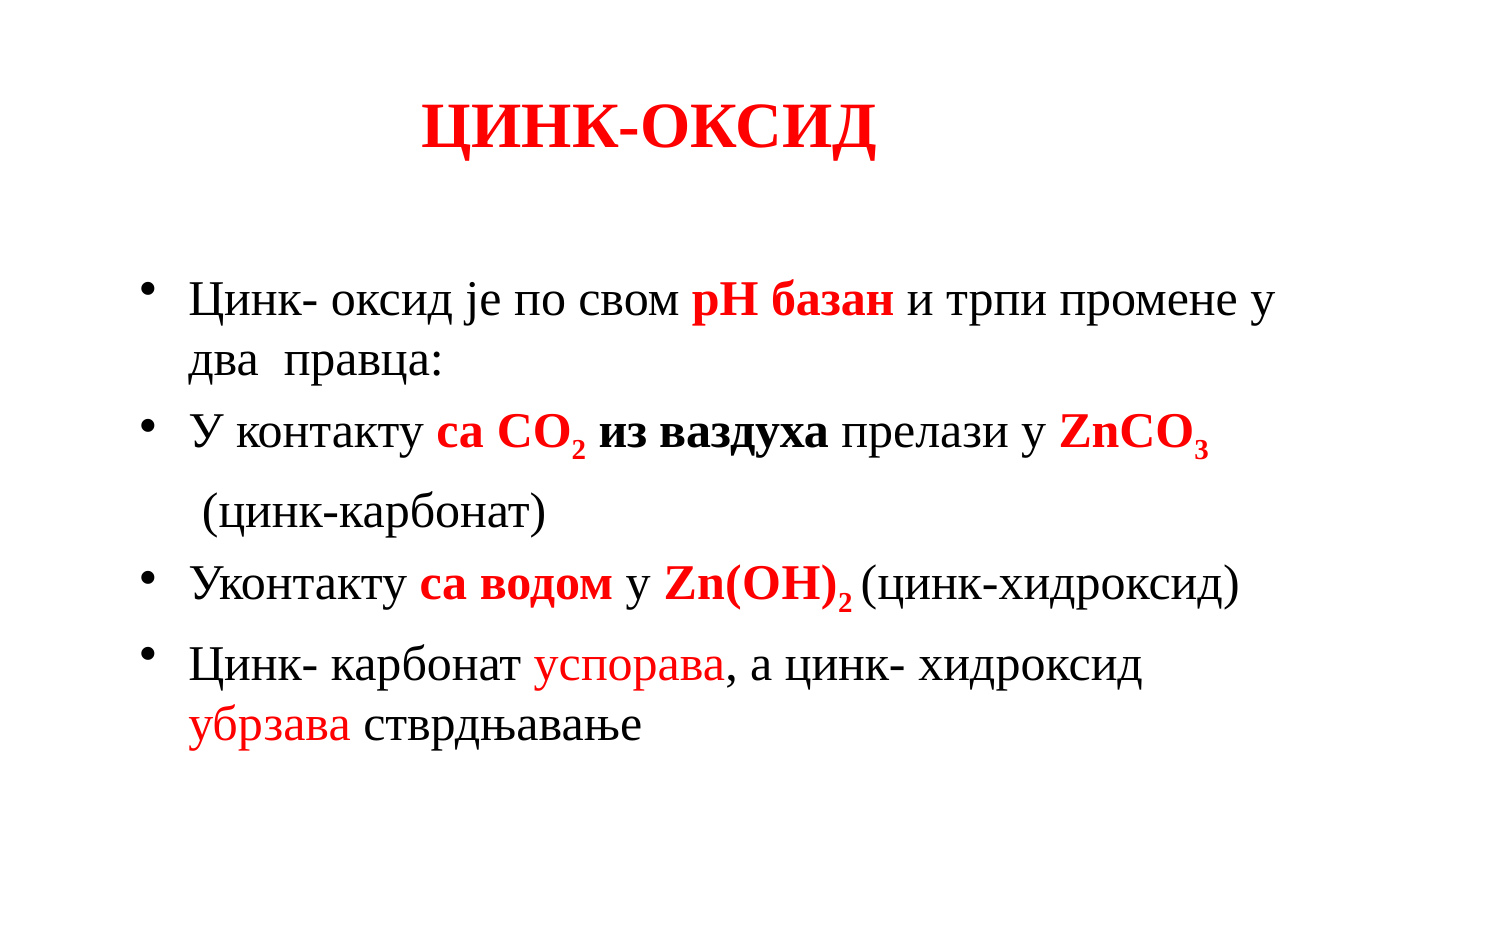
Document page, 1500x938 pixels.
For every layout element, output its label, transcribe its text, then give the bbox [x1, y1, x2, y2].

title ЦИНК-ОКСИД [12, 4, 1488, 240]
text_box Цинк- оксид је по свом рН базан и трпи промене у два правца: У контакту са СО2 из ваздуха прелази у ZnCO3 (цинк-карбонат) Уконтакту са водом у Zn(OH)2 (цинк-хидроксид) Цинк- карбонат успорава, а цинк- хидроксид убрзава стврдњавање [137, 264, 1335, 750]
